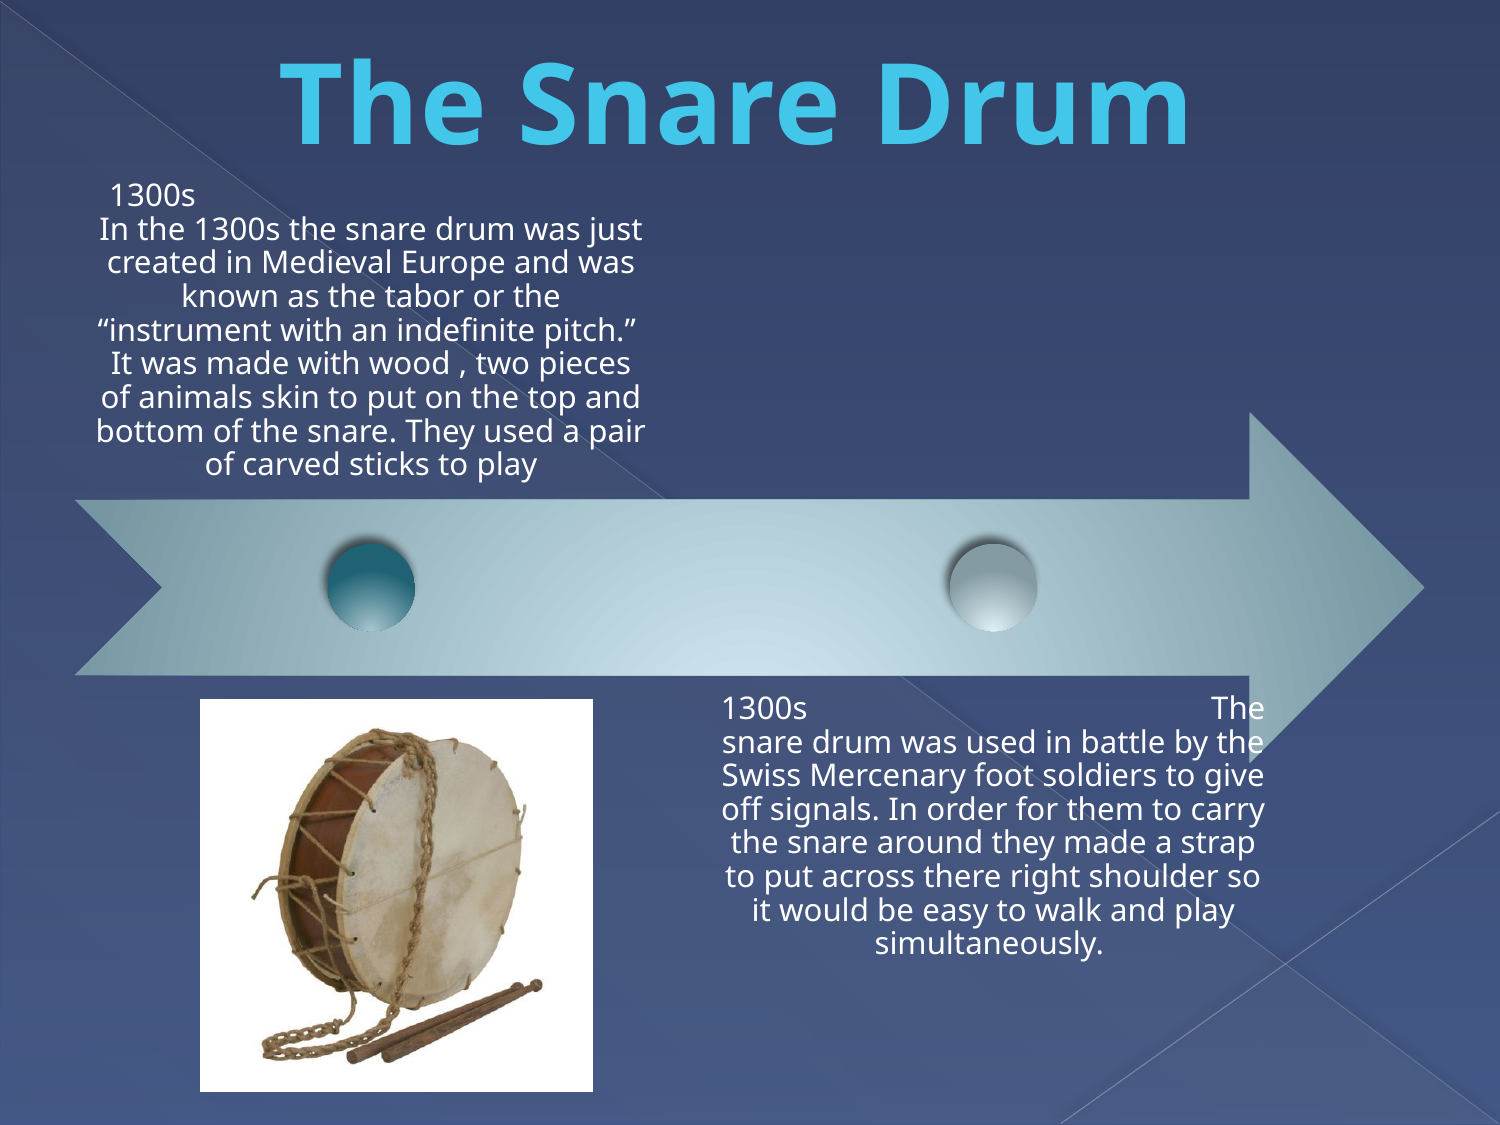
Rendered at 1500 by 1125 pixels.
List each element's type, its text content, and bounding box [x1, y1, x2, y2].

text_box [74, 149, 1426, 1026]
picture [199, 699, 593, 1093]
text_box The Snare Drum [263, 24, 1210, 137]
